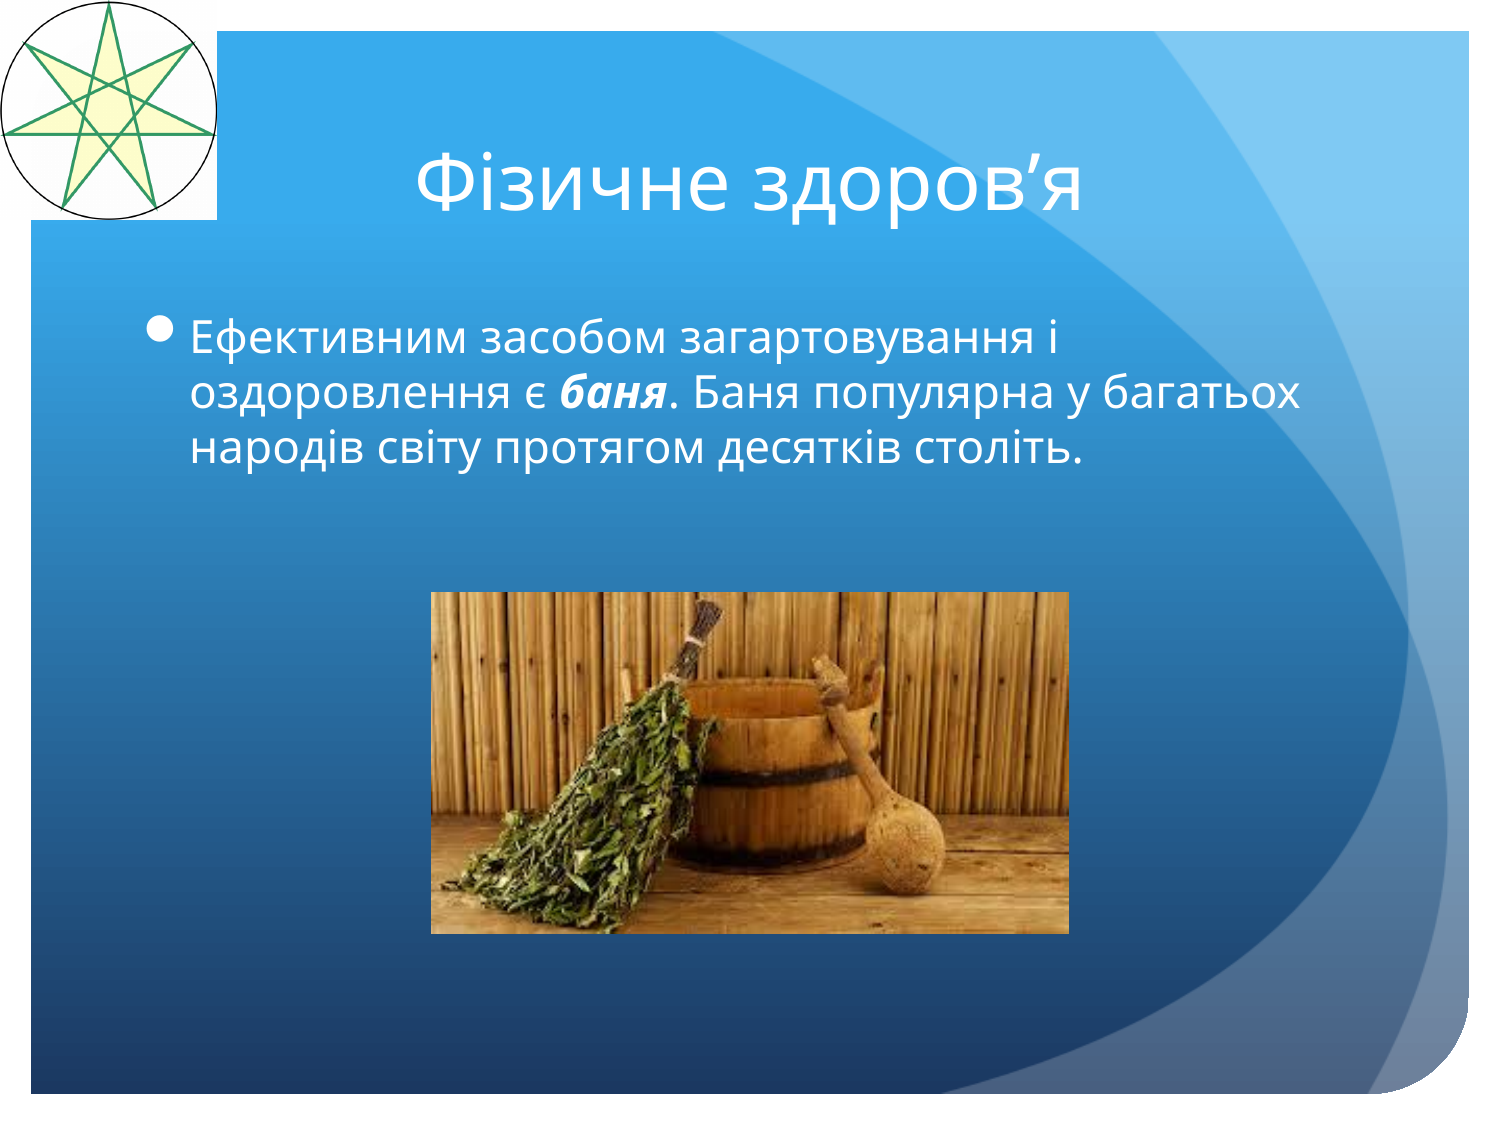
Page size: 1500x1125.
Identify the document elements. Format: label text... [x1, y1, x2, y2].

list Ефективним засобом загартовування і оздоровлення є баня. Баня популярна у багатьох народів світу протягом десятків століть. [127, 299, 1372, 991]
title Фізичне здоров’я [127, 62, 1372, 234]
picture [0, 0, 1473, 1094]
